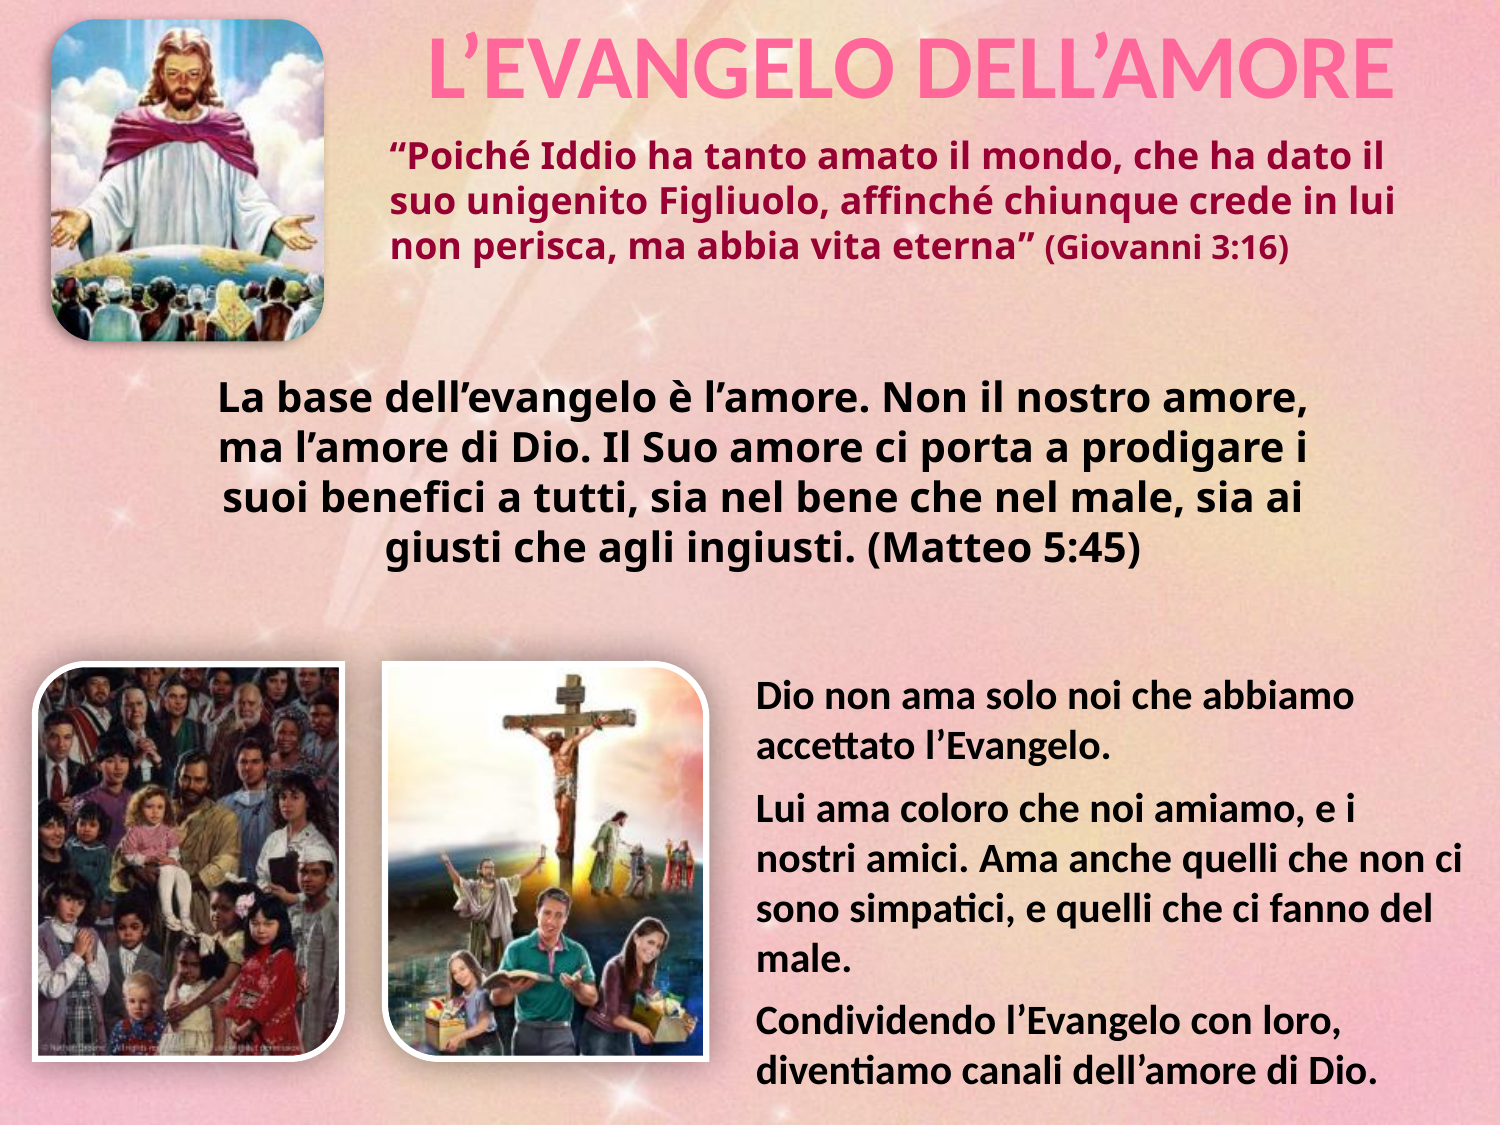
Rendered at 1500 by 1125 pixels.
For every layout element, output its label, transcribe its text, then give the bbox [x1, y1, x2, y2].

text_box Dio non ama solo noi che abbiamo accettato l’Evangelo. Lui ama coloro che noi amiamo, e i nostri amici. Ama anche quelli che non ci sono simpatici, e quelli che ci fanno del male. Condividendo l’Evangelo con loro, diventiamo canali dell’amore di Dio. [741, 660, 1481, 1101]
text_box L’EVANGELO DELL’AMORE [323, 0, 1500, 125]
text_box La base dell’evangelo è l’amore. Non il nostro amore, ma l’amore di Dio. Il Suo amore ci porta a prodigare i suoi benefici a tutti, sia nel bene che nel male, sia ai giusti che agli ingiusti. (Matteo 5:45) [165, 363, 1361, 578]
picture [0, 0, 1500, 1125]
text_box “Poiché Iddio ha tanto amato il mondo, che ha dato il suo unigenito Figliuolo, affinché chiunque crede in lui non perisca, ma abbia vita eterna” (Giovanni 3:16) [374, 124, 1450, 275]
